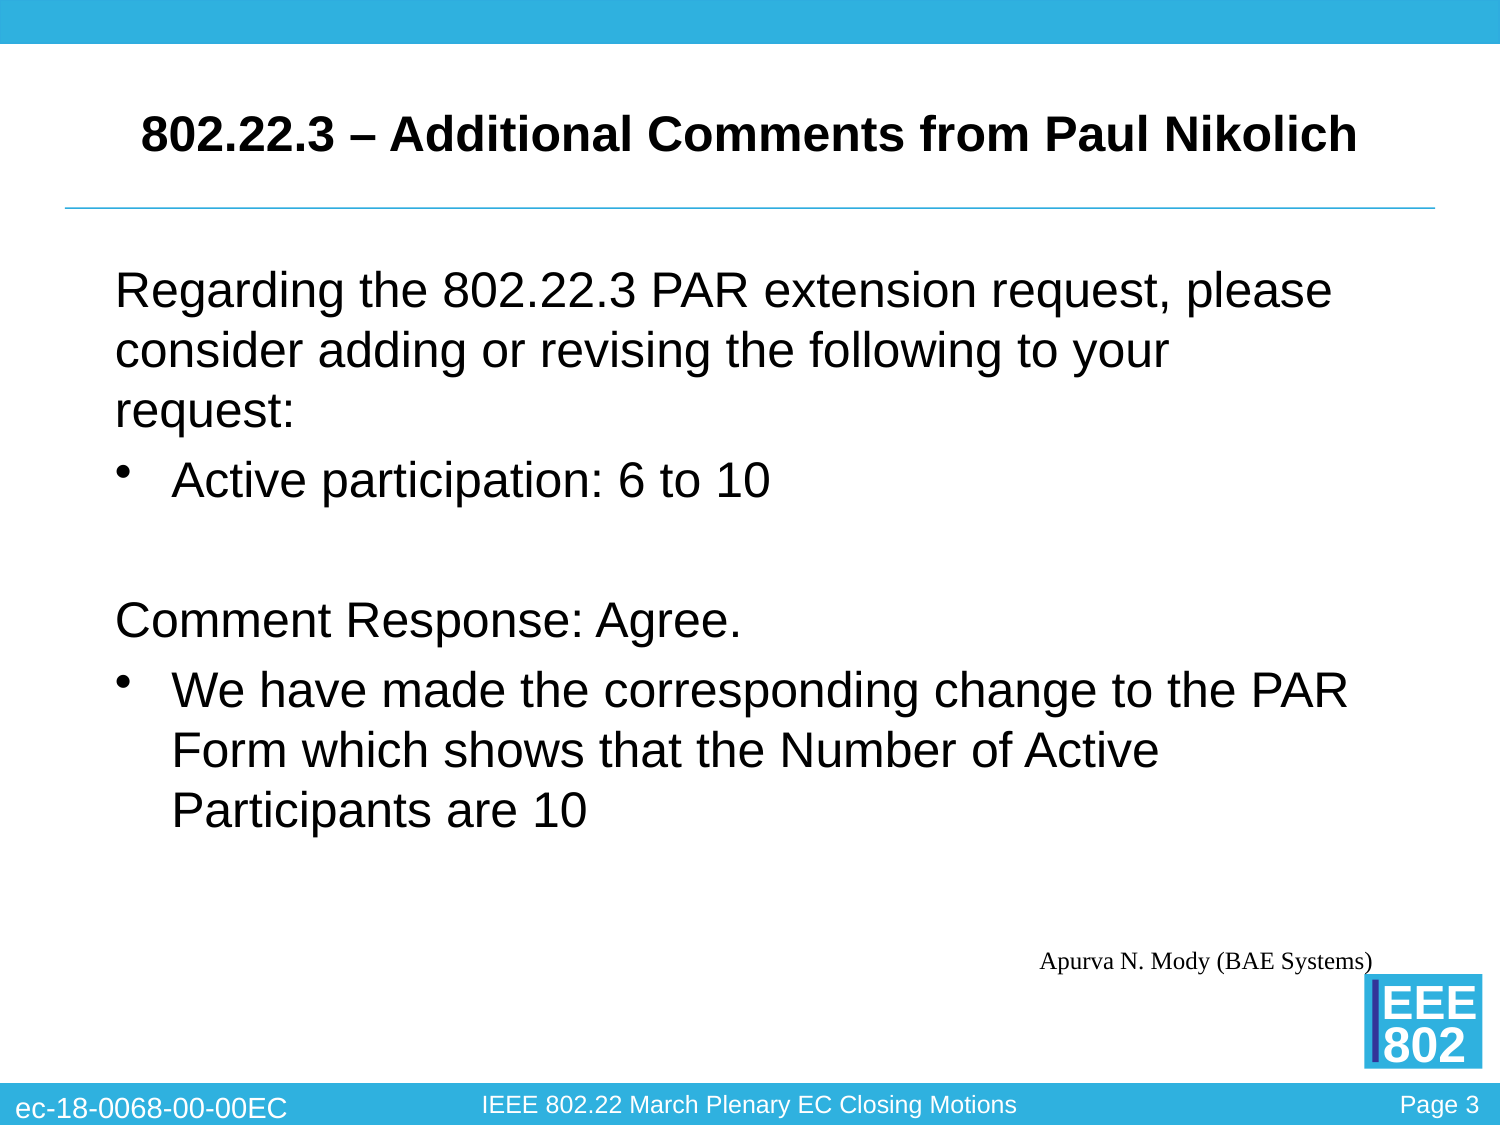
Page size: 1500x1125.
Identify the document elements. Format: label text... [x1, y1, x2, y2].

list Regarding the 802.22.3 PAR extension request, please consider adding or revising the following to your request: Active participation: 6 to 10 Comment Response: Agree. We have made the corresponding change to the PAR Form which shows that the Number of Active Participants are 10 [99, 249, 1375, 838]
footer Apurva N. Mody (BAE Systems) [1024, 937, 1411, 970]
title 802.22.3 – Additional Comments from Paul Nikolich [75, 66, 1425, 197]
